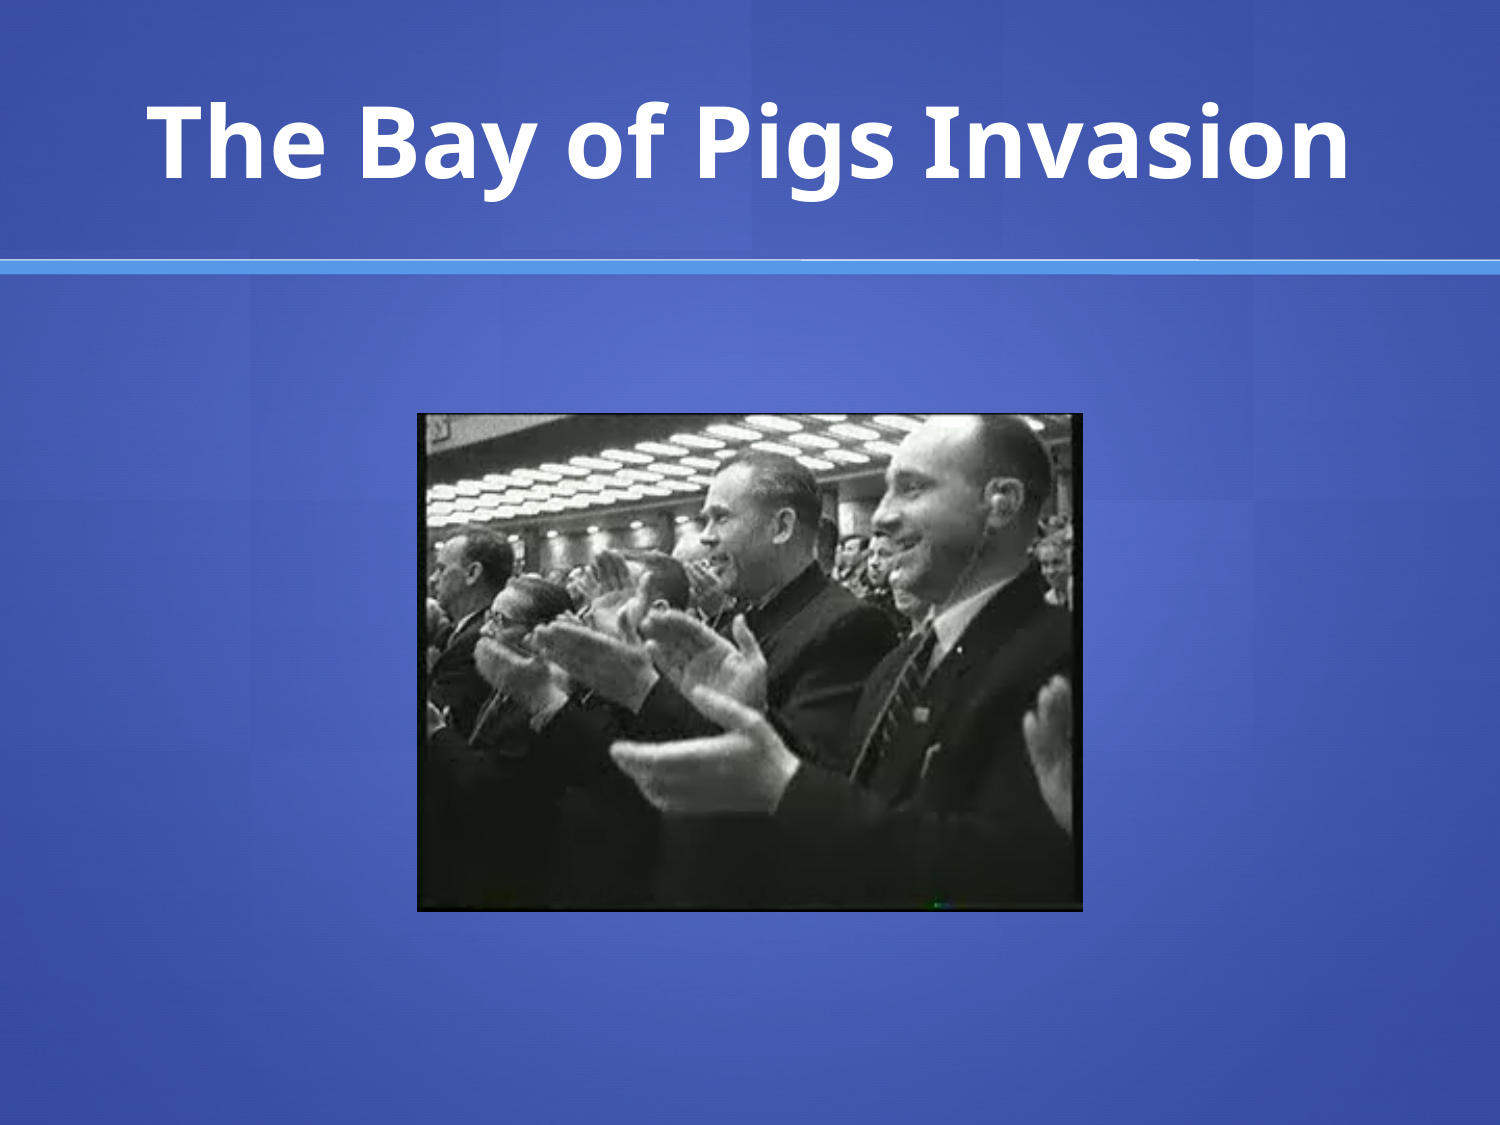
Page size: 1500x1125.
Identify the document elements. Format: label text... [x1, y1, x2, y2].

title The Bay of Pigs Invasion [75, 45, 1425, 233]
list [415, 411, 1085, 914]
